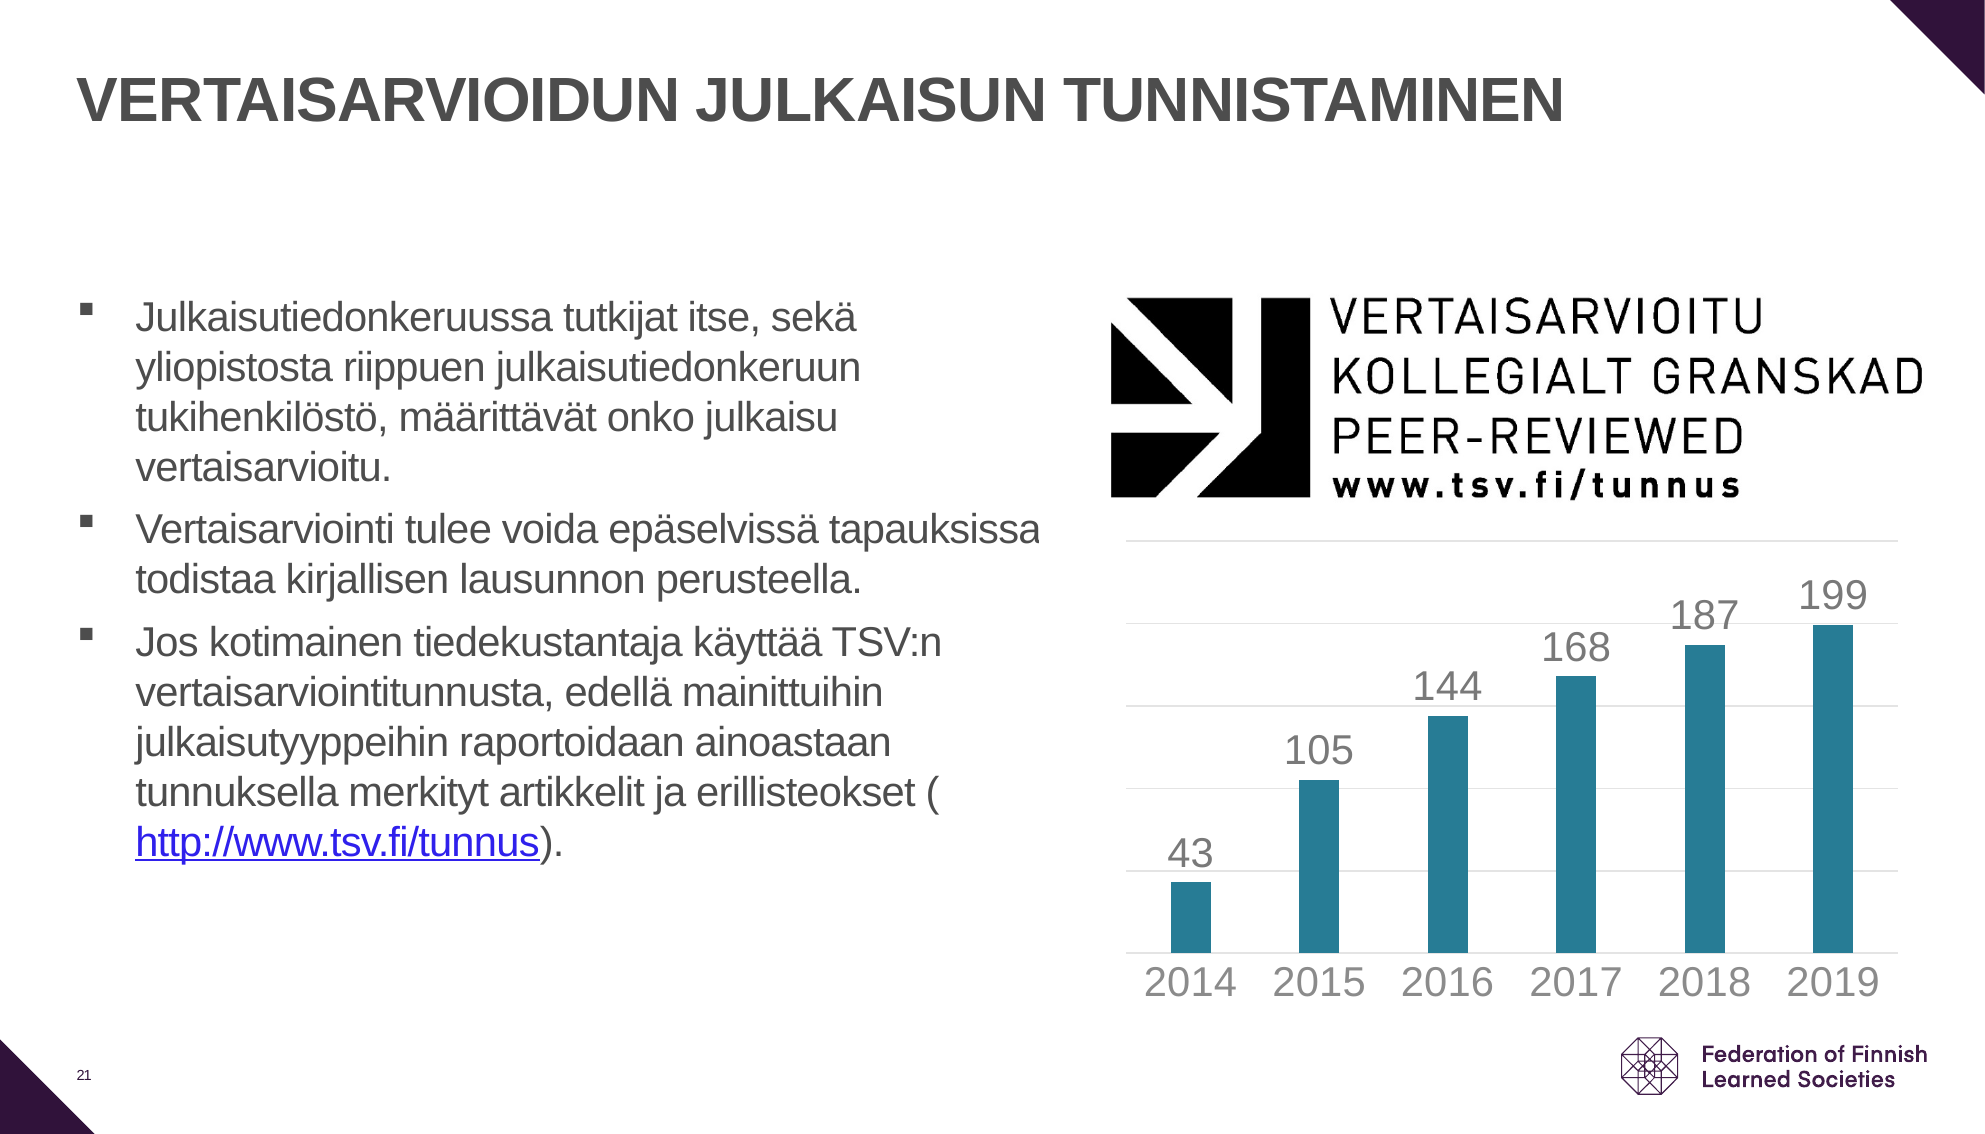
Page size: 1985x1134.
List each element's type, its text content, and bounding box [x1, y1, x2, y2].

chart [1110, 531, 1914, 1017]
list Julkaisutiedonkeruussa tutkijat itse, sekä yliopistosta riippuen julkaisutiedonkeruun tukihenkilöstö, määrittävät onko julkaisu vertaisarvioitu. Vertaisarviointi tulee voida epäselvissä tapauksissa todistaa kirjallisen lausunnon perusteella. Jos kotimainen tiedekustantaja käyttää TSV:n vertaisarviointitunnusta, edellä mainittuihin julkaisutyyppeihin raportoidaan ainoastaan tunnuksella merkityt artikkelit ja erillisteokset (http://www.tsv.fi/tunnus). [70, 283, 1064, 1087]
picture [1039, 212, 1985, 591]
slide_number 21 [70, 1063, 141, 1087]
title VERTAISARVIOIDUN JULKAISUN TUNNISTAMINEN [70, 59, 1914, 235]
